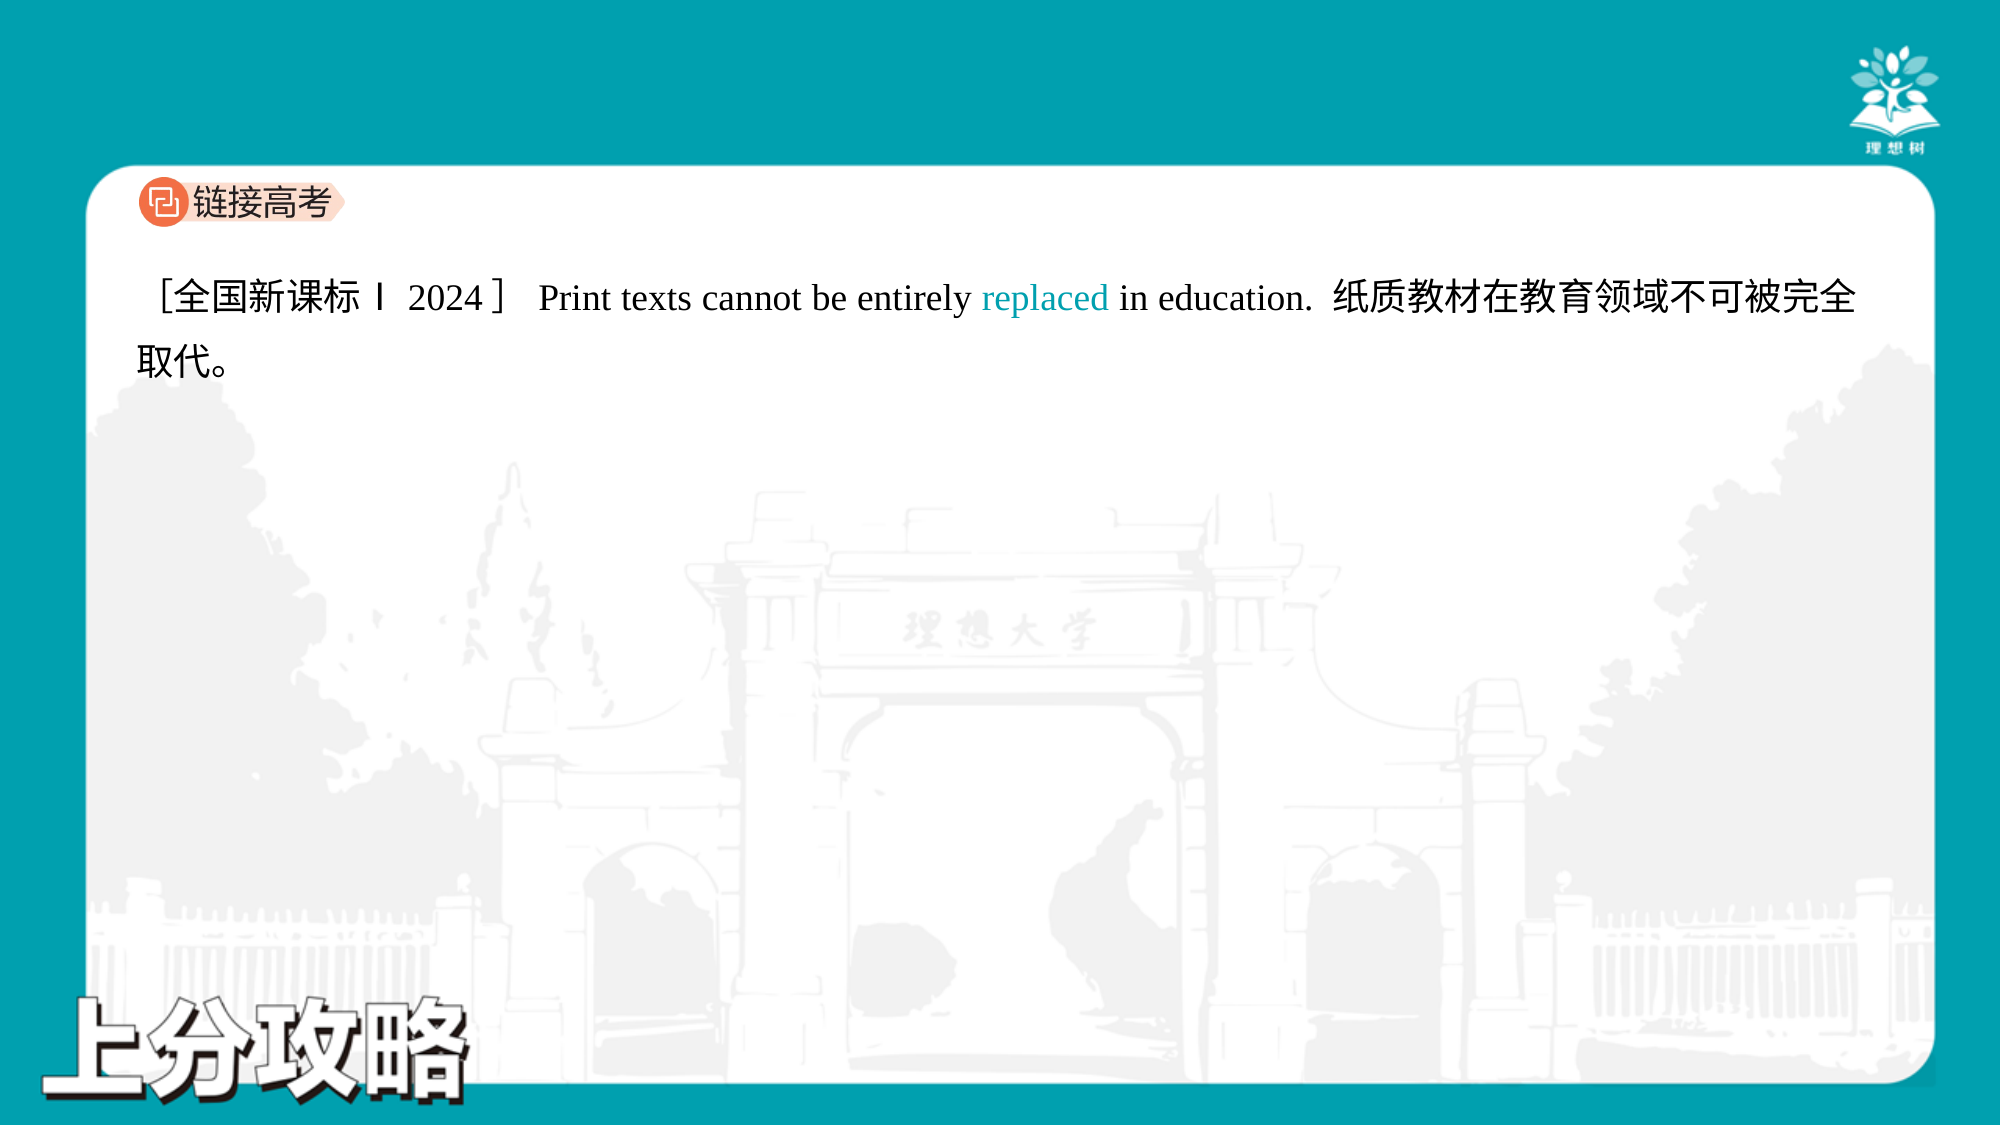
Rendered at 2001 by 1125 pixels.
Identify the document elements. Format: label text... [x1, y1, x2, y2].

picture [0, 0, 2000, 1125]
text_box ［全国新课标Ⅰ2024］Print texts cannot be entirely replaced in education. 纸质教材在教育领域不可被完全 取代。#98 [136, 249, 1865, 375]
